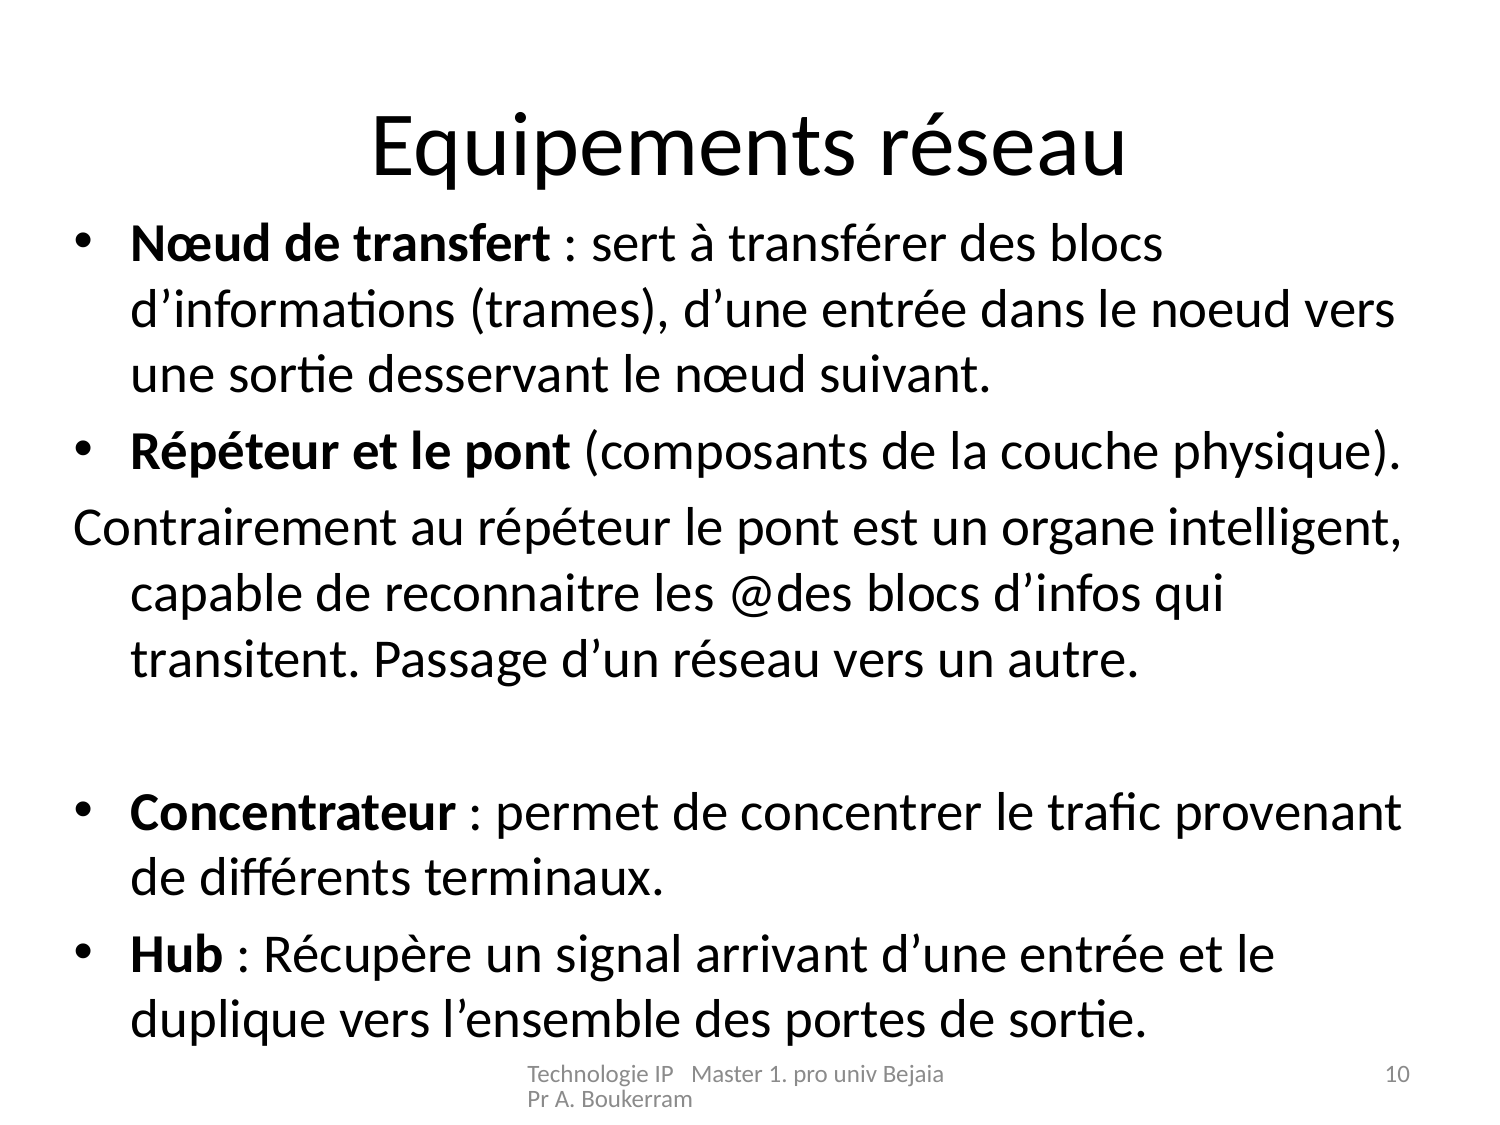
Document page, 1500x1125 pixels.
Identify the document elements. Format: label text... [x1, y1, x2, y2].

footer Technologie IP Master 1. pro univ Bejaia Pr A. Boukerram [512, 1042, 988, 1103]
title Equipements réseau [75, 45, 1425, 199]
slide_number 10 [1074, 1042, 1425, 1103]
list Nœud de transfert : sert à transférer des blocs d’informations (trames), d’une entrée dans le noeud vers une sortie desservant le nœud suivant. Répéteur et le pont (composants de la couche physique). Contrairement au répéteur le pont est un organe intelligent, capable de reconnaitre les @des blocs d’infos qui transitent. Passage d’un réseau vers un autre. Concentrateur : permet de concentrer le trafic provenant de différents terminaux. Hub : Récupère un signal arrivant d’une entrée et le duplique vers l’ensemble des portes de sortie. [58, 199, 1425, 1079]
